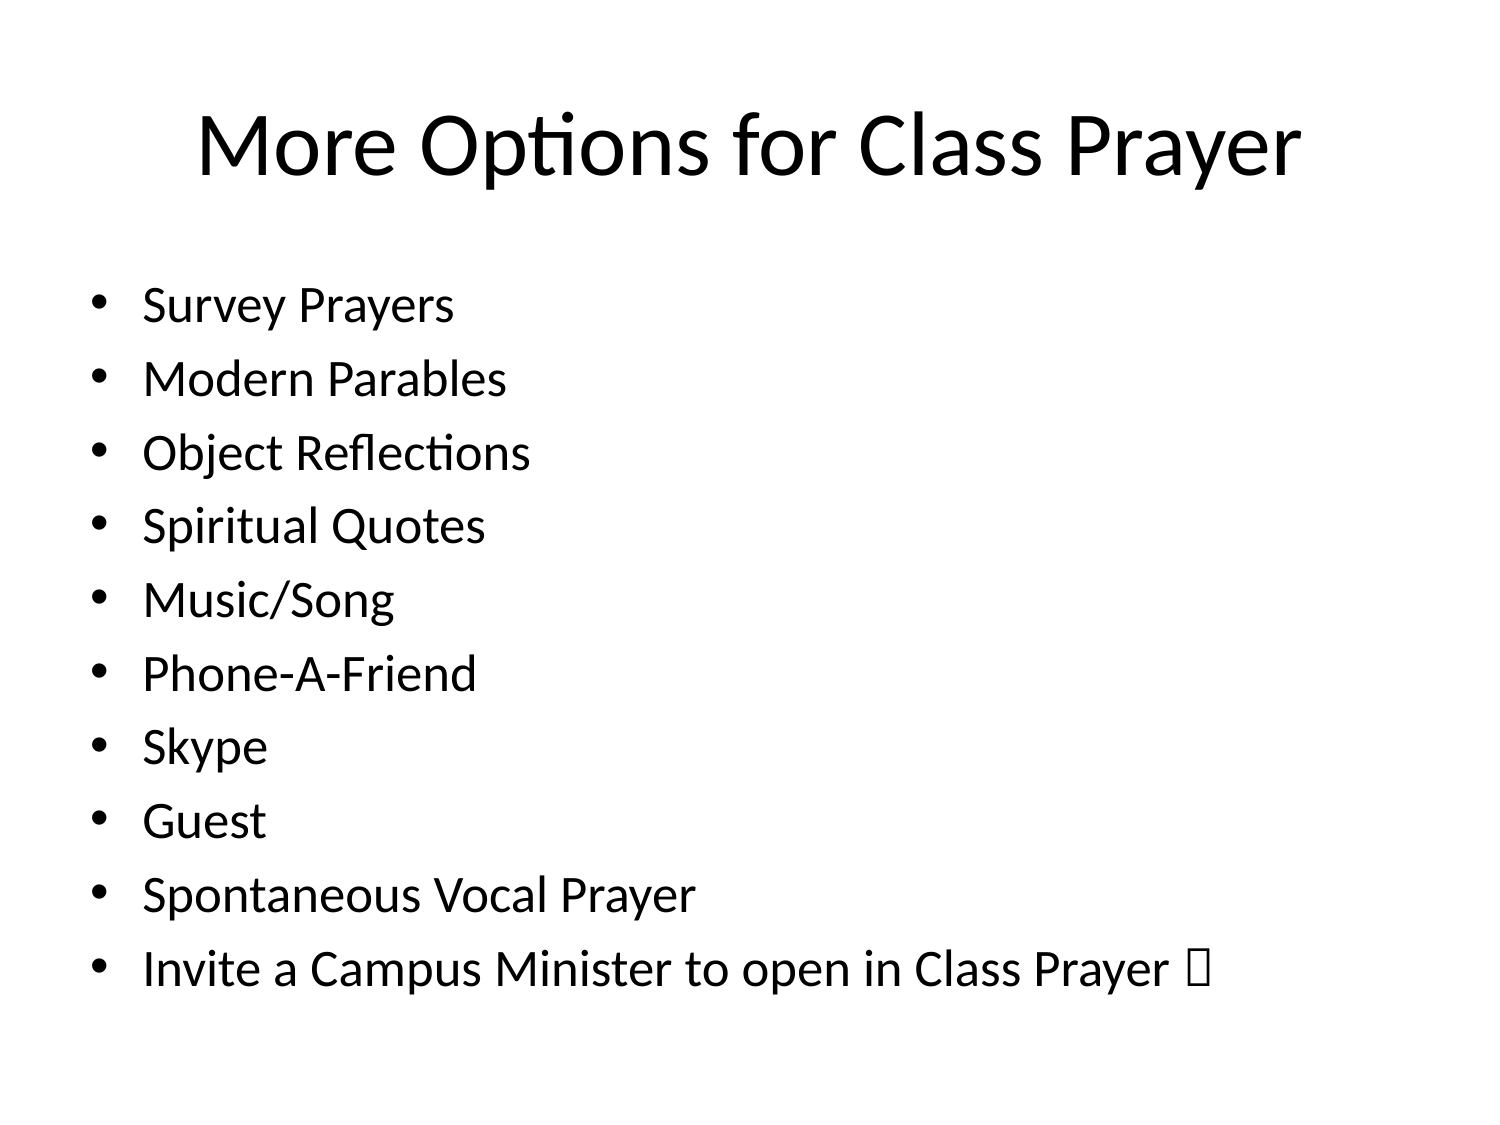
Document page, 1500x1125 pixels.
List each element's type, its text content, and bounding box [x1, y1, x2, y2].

list Survey Prayers Modern Parables Object Reflections Spiritual Quotes Music/Song Phone-A-Friend Skype Guest Spontaneous Vocal Prayer Invite a Campus Minister to open in Class Prayer  [75, 262, 1425, 1005]
title More Options for Class Prayer [75, 45, 1425, 233]
